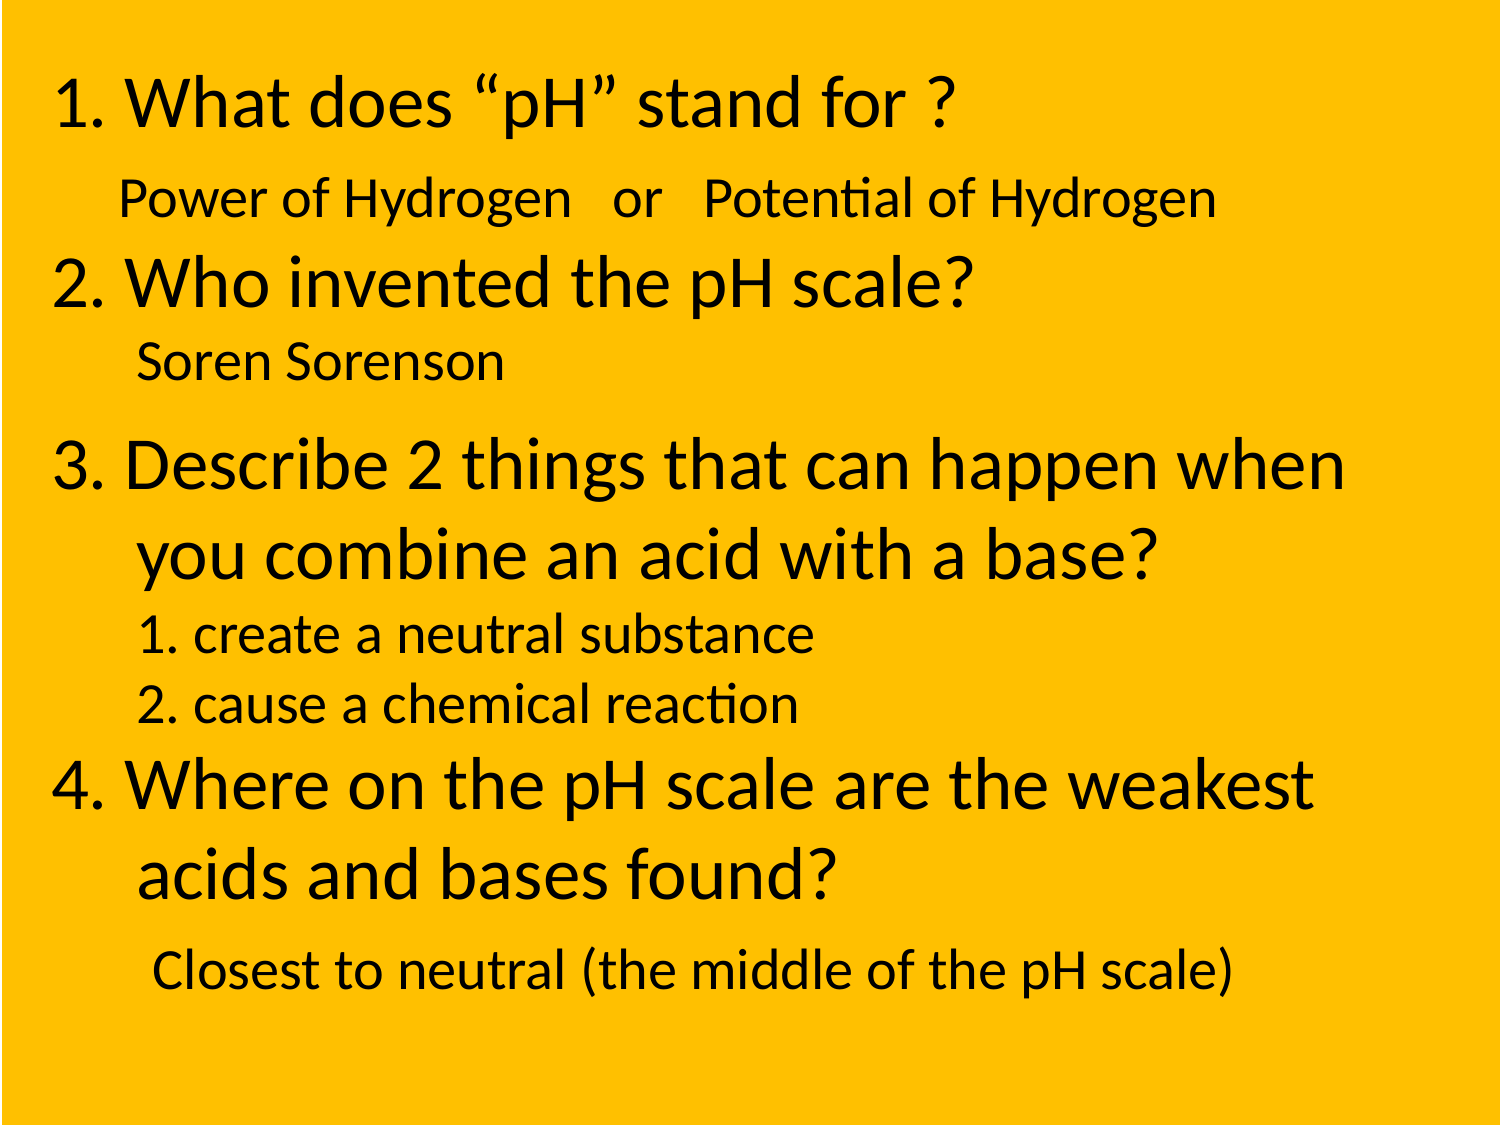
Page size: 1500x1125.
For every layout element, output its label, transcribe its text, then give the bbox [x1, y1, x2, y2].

text_box 1. What does “pH” stand for ? Power of Hydrogen or Potential of Hydrogen 2. Who invented the pH scale? Soren Sorenson 3. Describe 2 things that can happen when you combine an acid with a base? 1. create a neutral substance 2. cause a chemical reaction 4. Where on the pH scale are the weakest acids and bases found? Closest to neutral (the middle of the pH scale) [2, 0, 1500, 1125]
